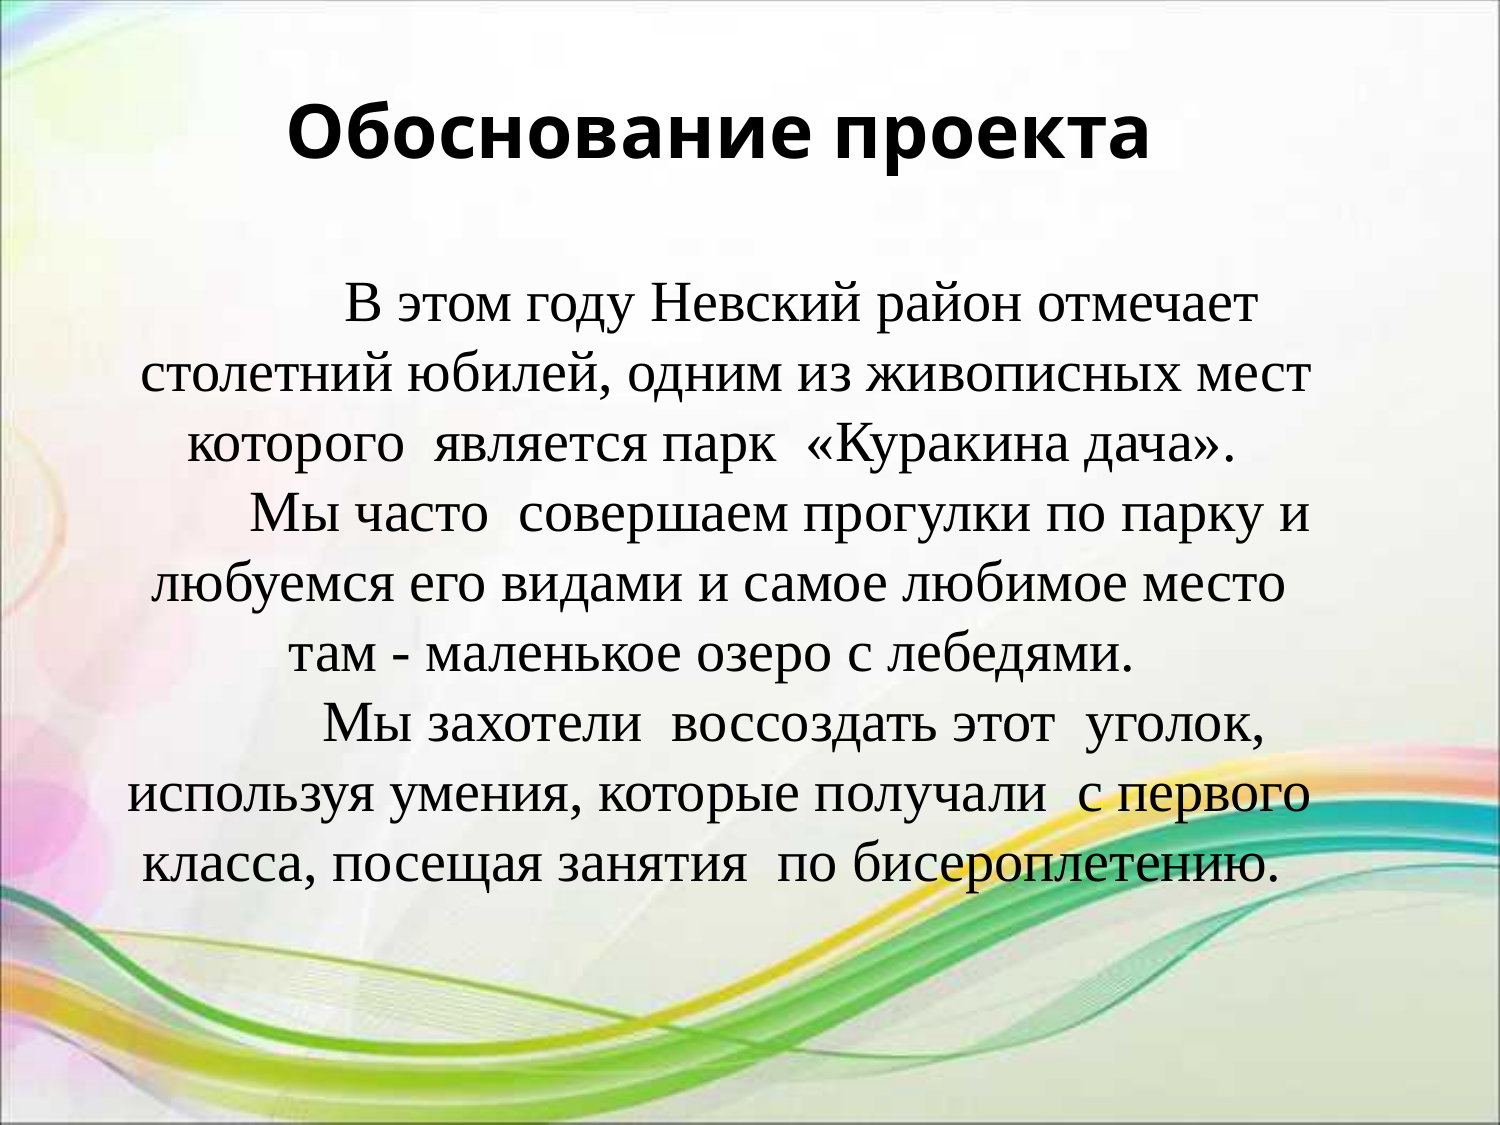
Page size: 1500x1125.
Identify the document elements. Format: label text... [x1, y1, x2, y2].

picture [0, 0, 1500, 1125]
title Обоснование проекта В этом году Невский район отмечает столетний юбилей, одним из живописных мест которого является парк «Куракина дача». Мы часто совершаем прогулки по парку и любуемся его видами и самое любимое место там - маленькое озеро с лебедями. Мы захотели воссоздать этот уголок, используя умения, которые получали с первого класса, посещая занятия по бисероплетению. [82, 105, 1357, 312]
